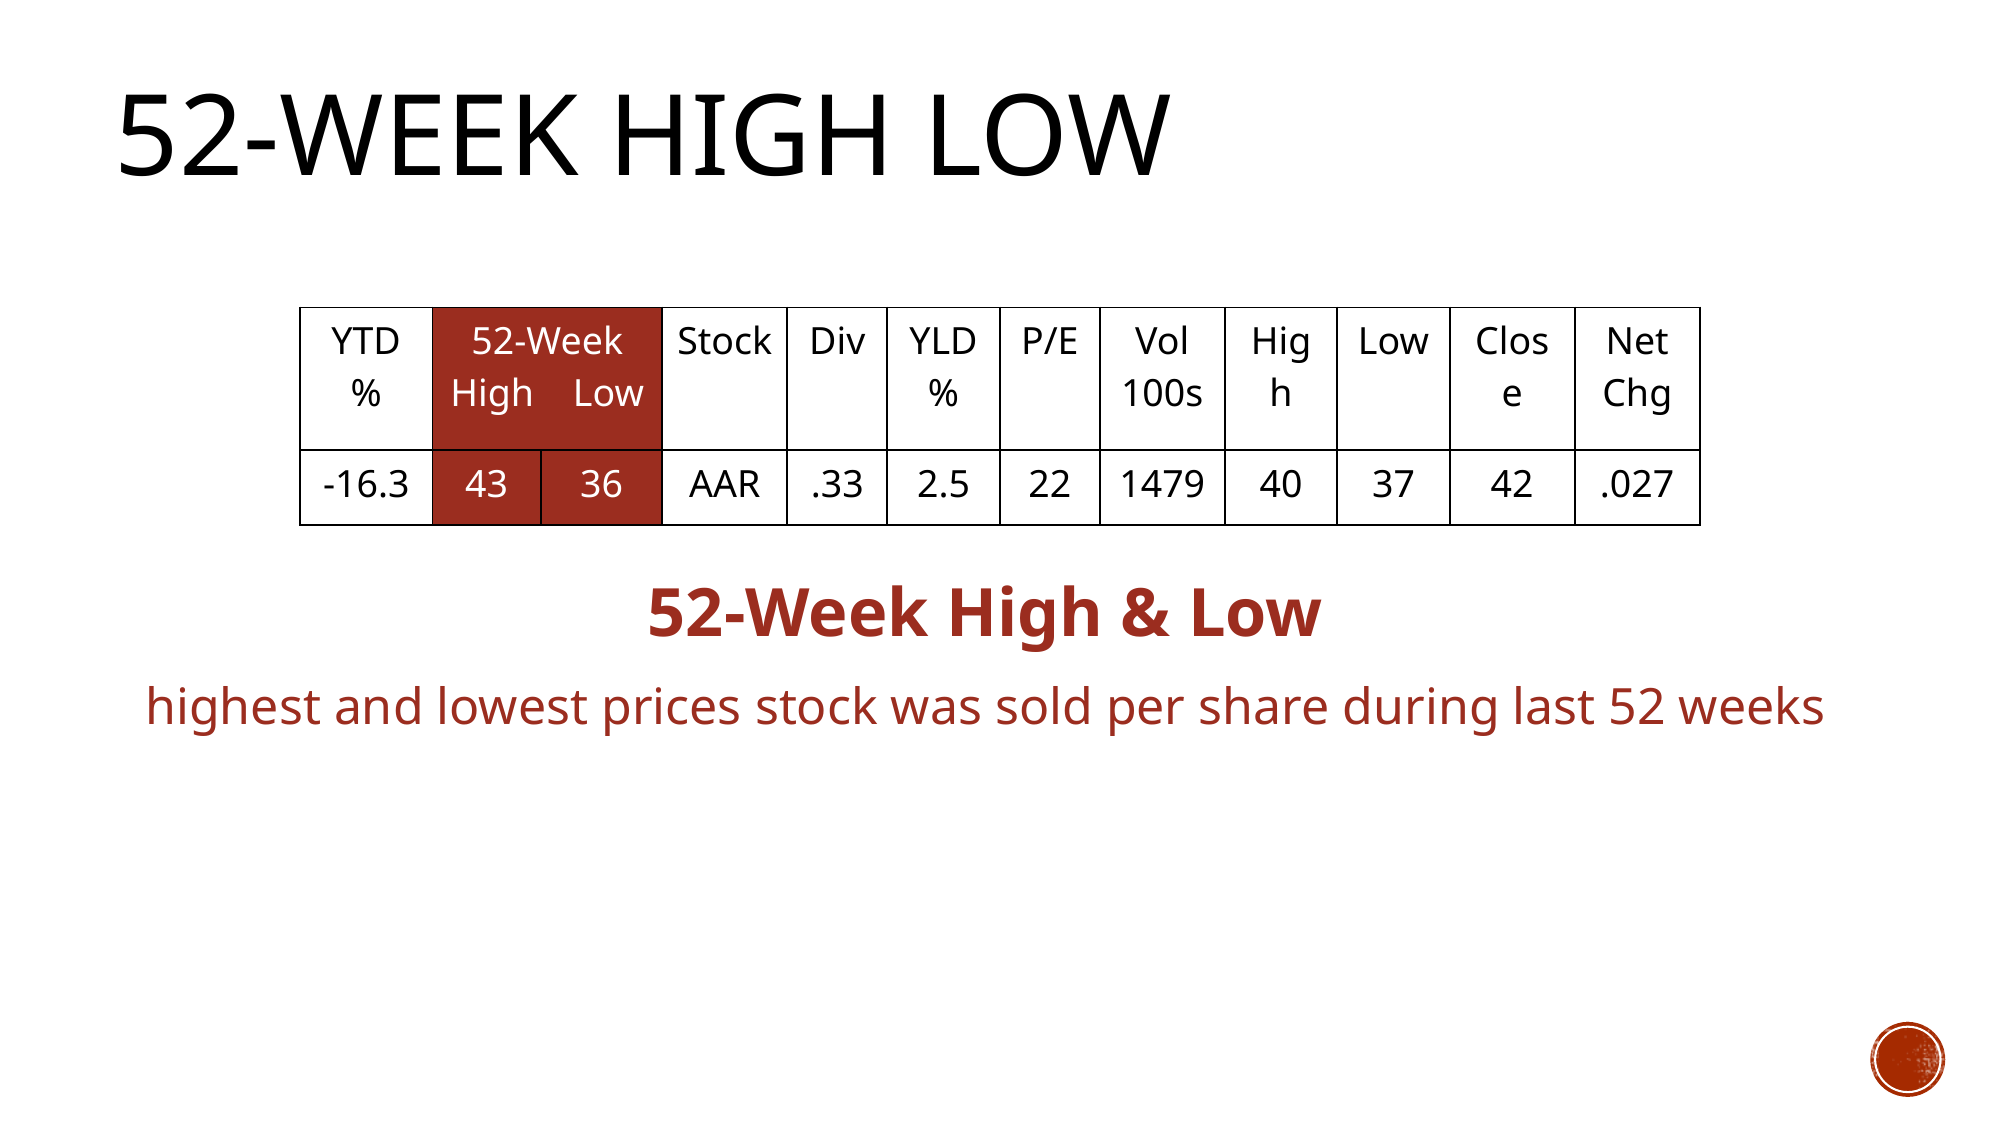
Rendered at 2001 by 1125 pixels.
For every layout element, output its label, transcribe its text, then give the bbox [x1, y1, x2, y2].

table_cell 2.5 [888, 451, 999, 524]
table_header YLD % [888, 308, 999, 449]
text_box 52-Week High & Low highest and lowest prices stock was sold per share during last 52 weeks [92, 562, 1879, 743]
table_cell 36 [542, 451, 661, 524]
table_header High [1226, 308, 1336, 449]
table_header 52-Week High Low [433, 308, 661, 449]
table_cell .027 [1576, 451, 1699, 524]
table_cell 42 [1451, 451, 1574, 524]
table_cell 22 [1001, 451, 1099, 524]
table_header Stock [663, 308, 786, 449]
table_header Low [1338, 308, 1449, 449]
table_cell -16.3 [301, 451, 432, 524]
table_header Net Chg [1576, 308, 1699, 449]
title 52-Week High Low [99, 45, 1900, 233]
table_cell .33 [788, 451, 886, 524]
table_cell 40 [1226, 451, 1336, 524]
table_cell 1479 [1101, 451, 1224, 524]
table_header Vol 100s [1101, 308, 1224, 449]
table_header Div [788, 308, 886, 449]
table_cell 43 [433, 451, 540, 524]
table_cell 37 [1338, 451, 1449, 524]
table_cell AAR [663, 451, 786, 524]
table_header Close [1451, 308, 1574, 449]
table_header P/E [1001, 308, 1099, 449]
table_header YTD % [301, 308, 432, 449]
